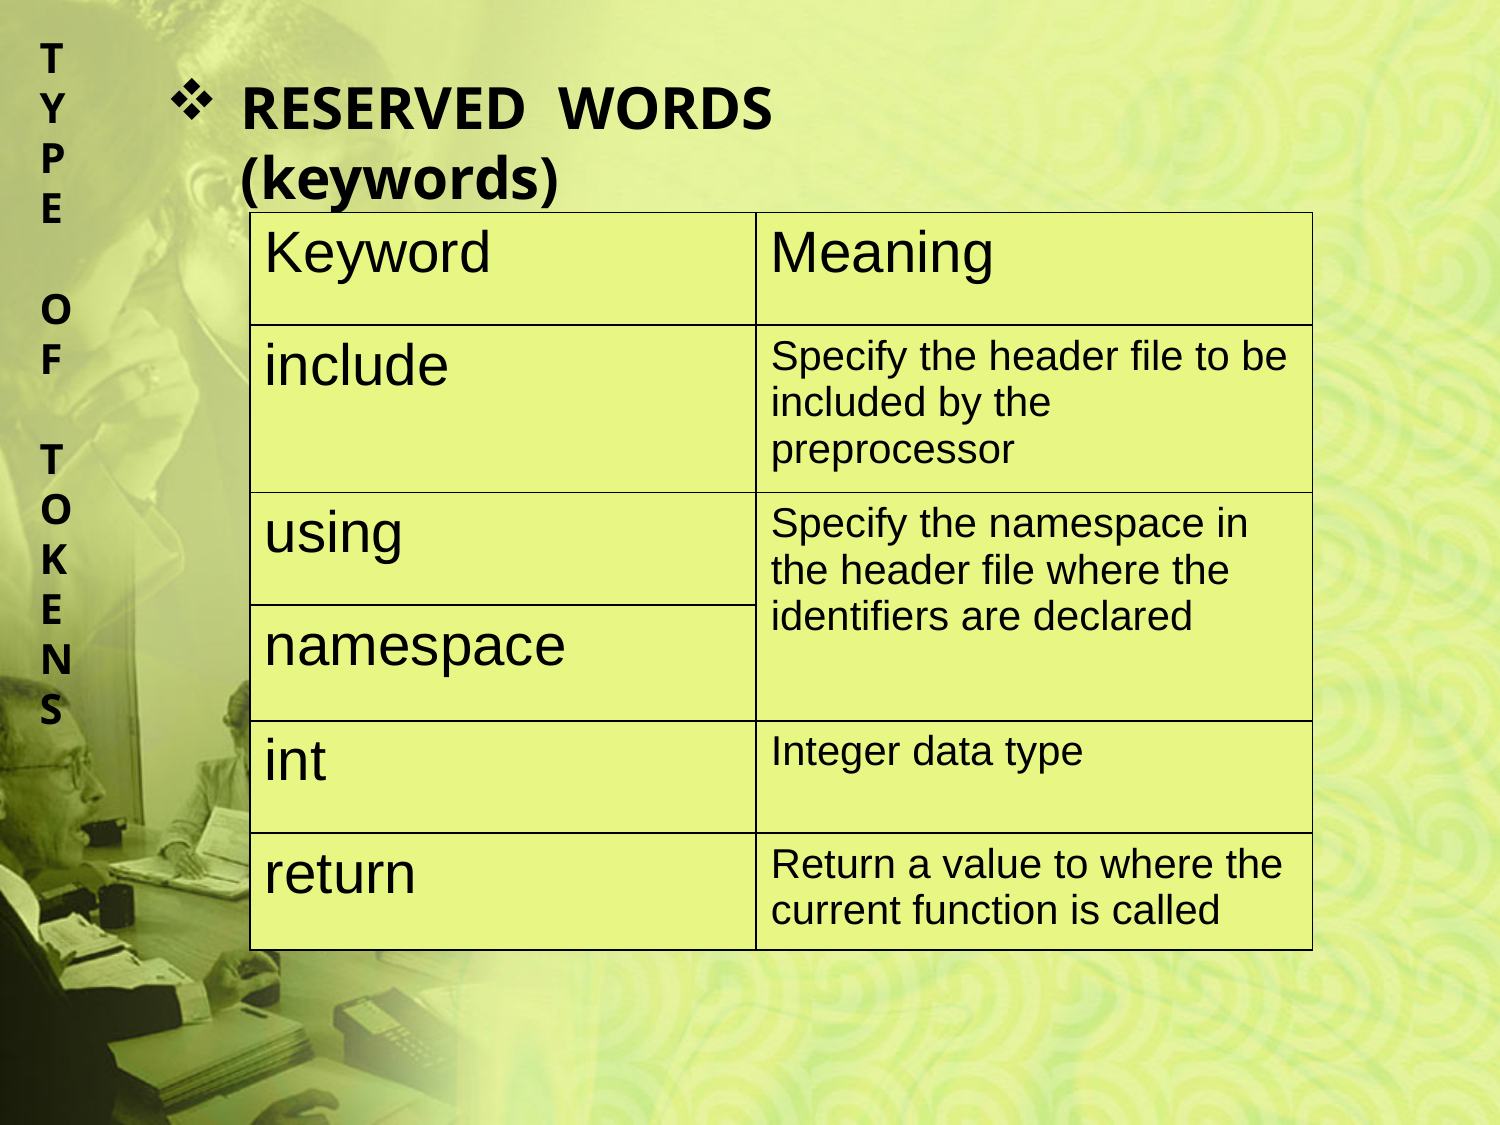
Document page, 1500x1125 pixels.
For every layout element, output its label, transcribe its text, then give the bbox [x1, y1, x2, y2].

table_cell using [251, 493, 755, 604]
table_header Keyword [251, 213, 755, 324]
text_box RESERVED WORDS (keywords) [151, 64, 1125, 219]
picture [0, 0, 1500, 1125]
table_cell int [251, 722, 755, 832]
table_header Meaning [757, 213, 1312, 324]
table_cell return [251, 834, 755, 949]
table_cell Specify the header file to be included by the preprocessor [757, 326, 1312, 492]
text_box T Y P E O F T O K E N S [24, 24, 100, 740]
table_cell Return a value to where the current function is called [757, 834, 1312, 949]
table_cell namespace [251, 606, 755, 720]
table_cell include [251, 326, 755, 492]
table_cell Specify the namespace in the header file where the identifiers are declared [757, 493, 1312, 720]
table_cell Integer data type [757, 722, 1312, 832]
